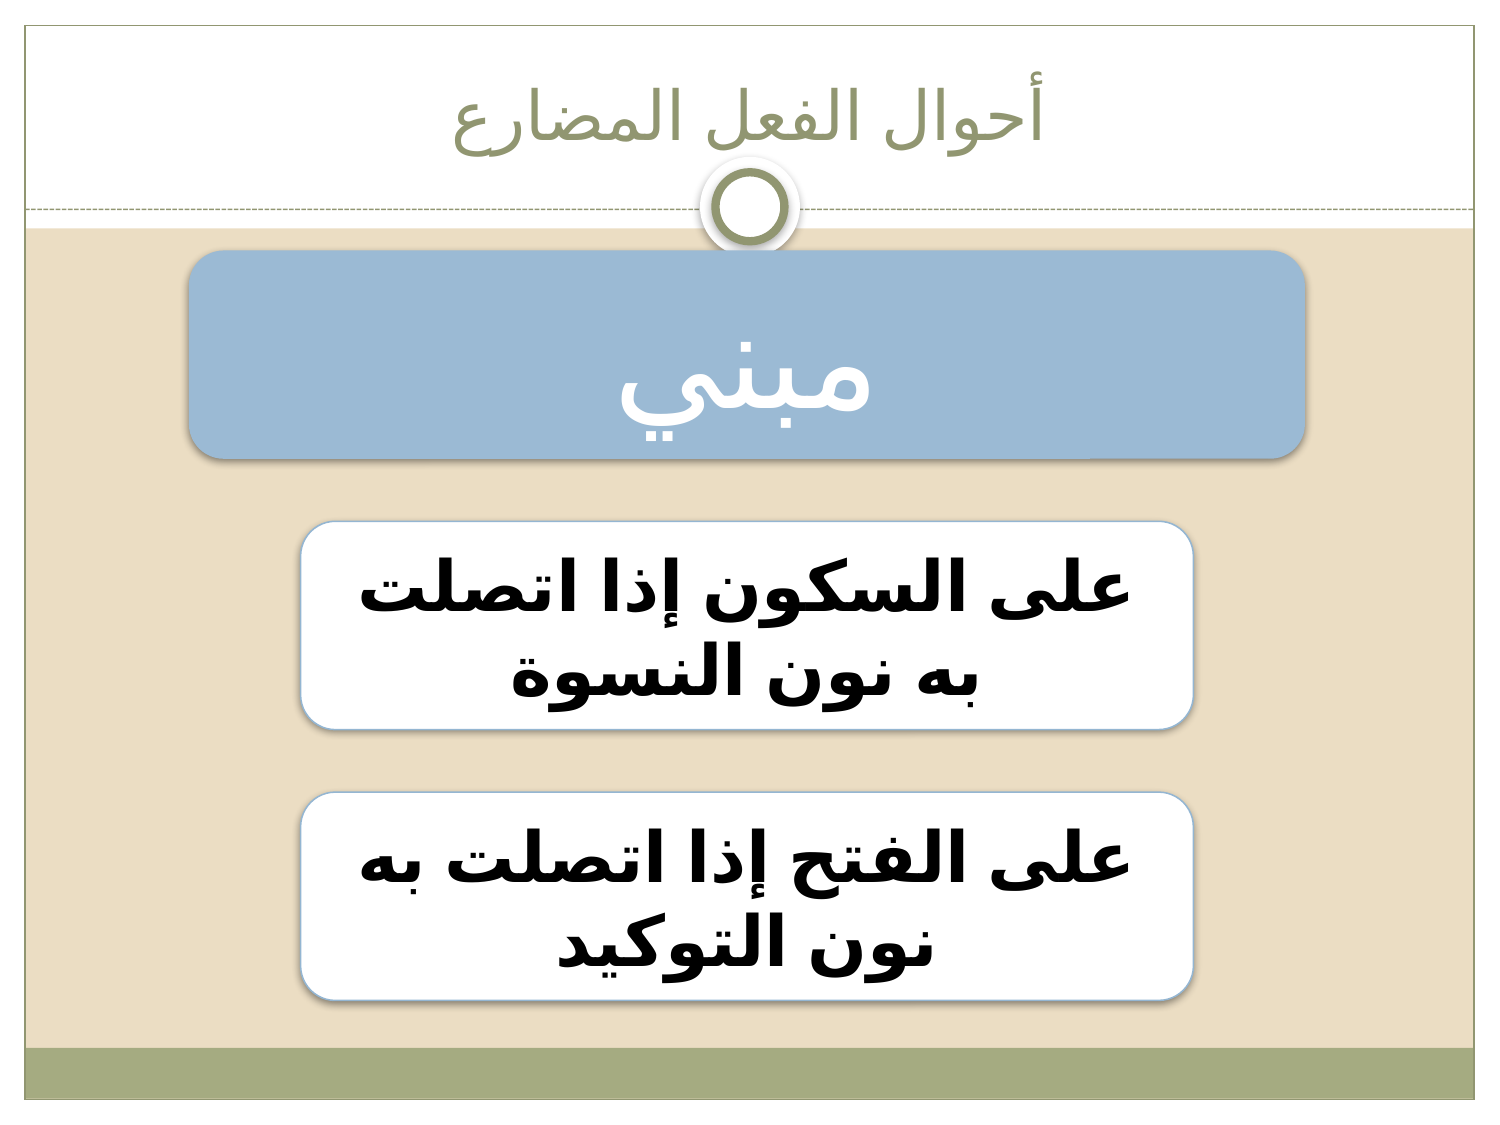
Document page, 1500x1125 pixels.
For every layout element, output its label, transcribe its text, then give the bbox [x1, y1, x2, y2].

title أحوال الفعل المضارع [49, 37, 1450, 162]
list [49, 250, 1445, 1001]
